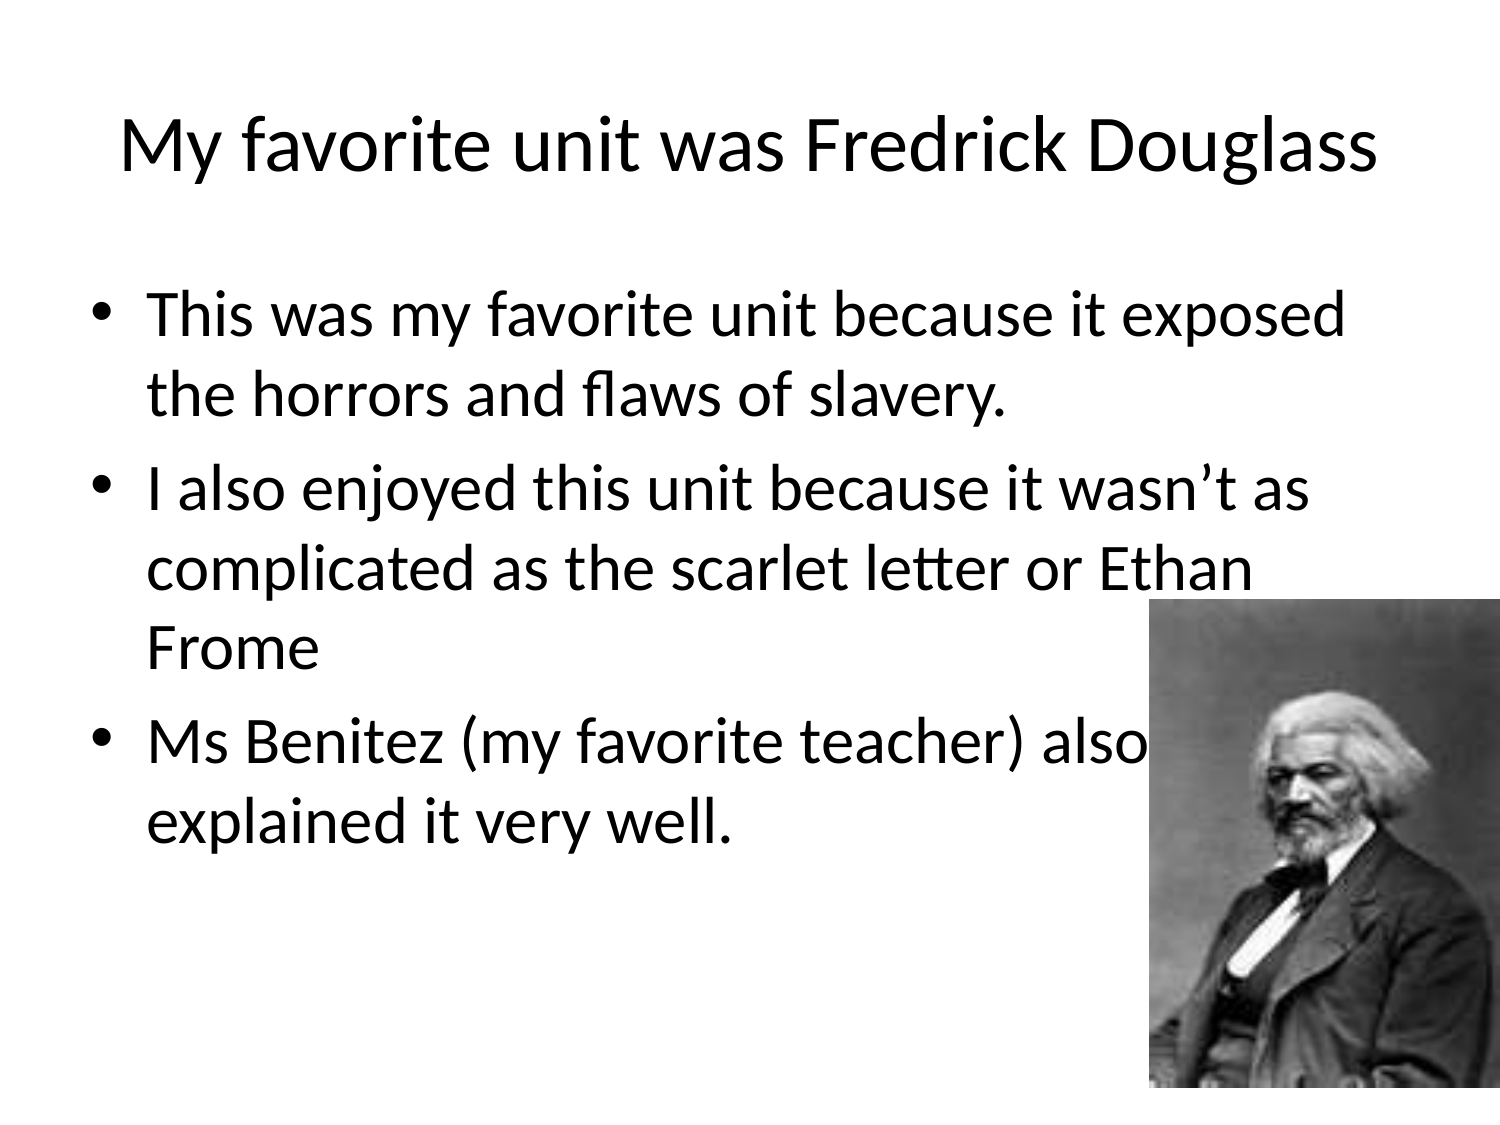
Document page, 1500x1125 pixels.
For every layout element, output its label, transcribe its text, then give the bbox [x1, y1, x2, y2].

title My favorite unit was Fredrick Douglass [75, 45, 1425, 233]
picture [1149, 599, 1500, 1088]
list This was my favorite unit because it exposed the horrors and flaws of slavery. I also enjoyed this unit because it wasn’t as complicated as the scarlet letter or Ethan Frome Ms Benitez (my favorite teacher) also explained it very well. [75, 262, 1425, 1005]
